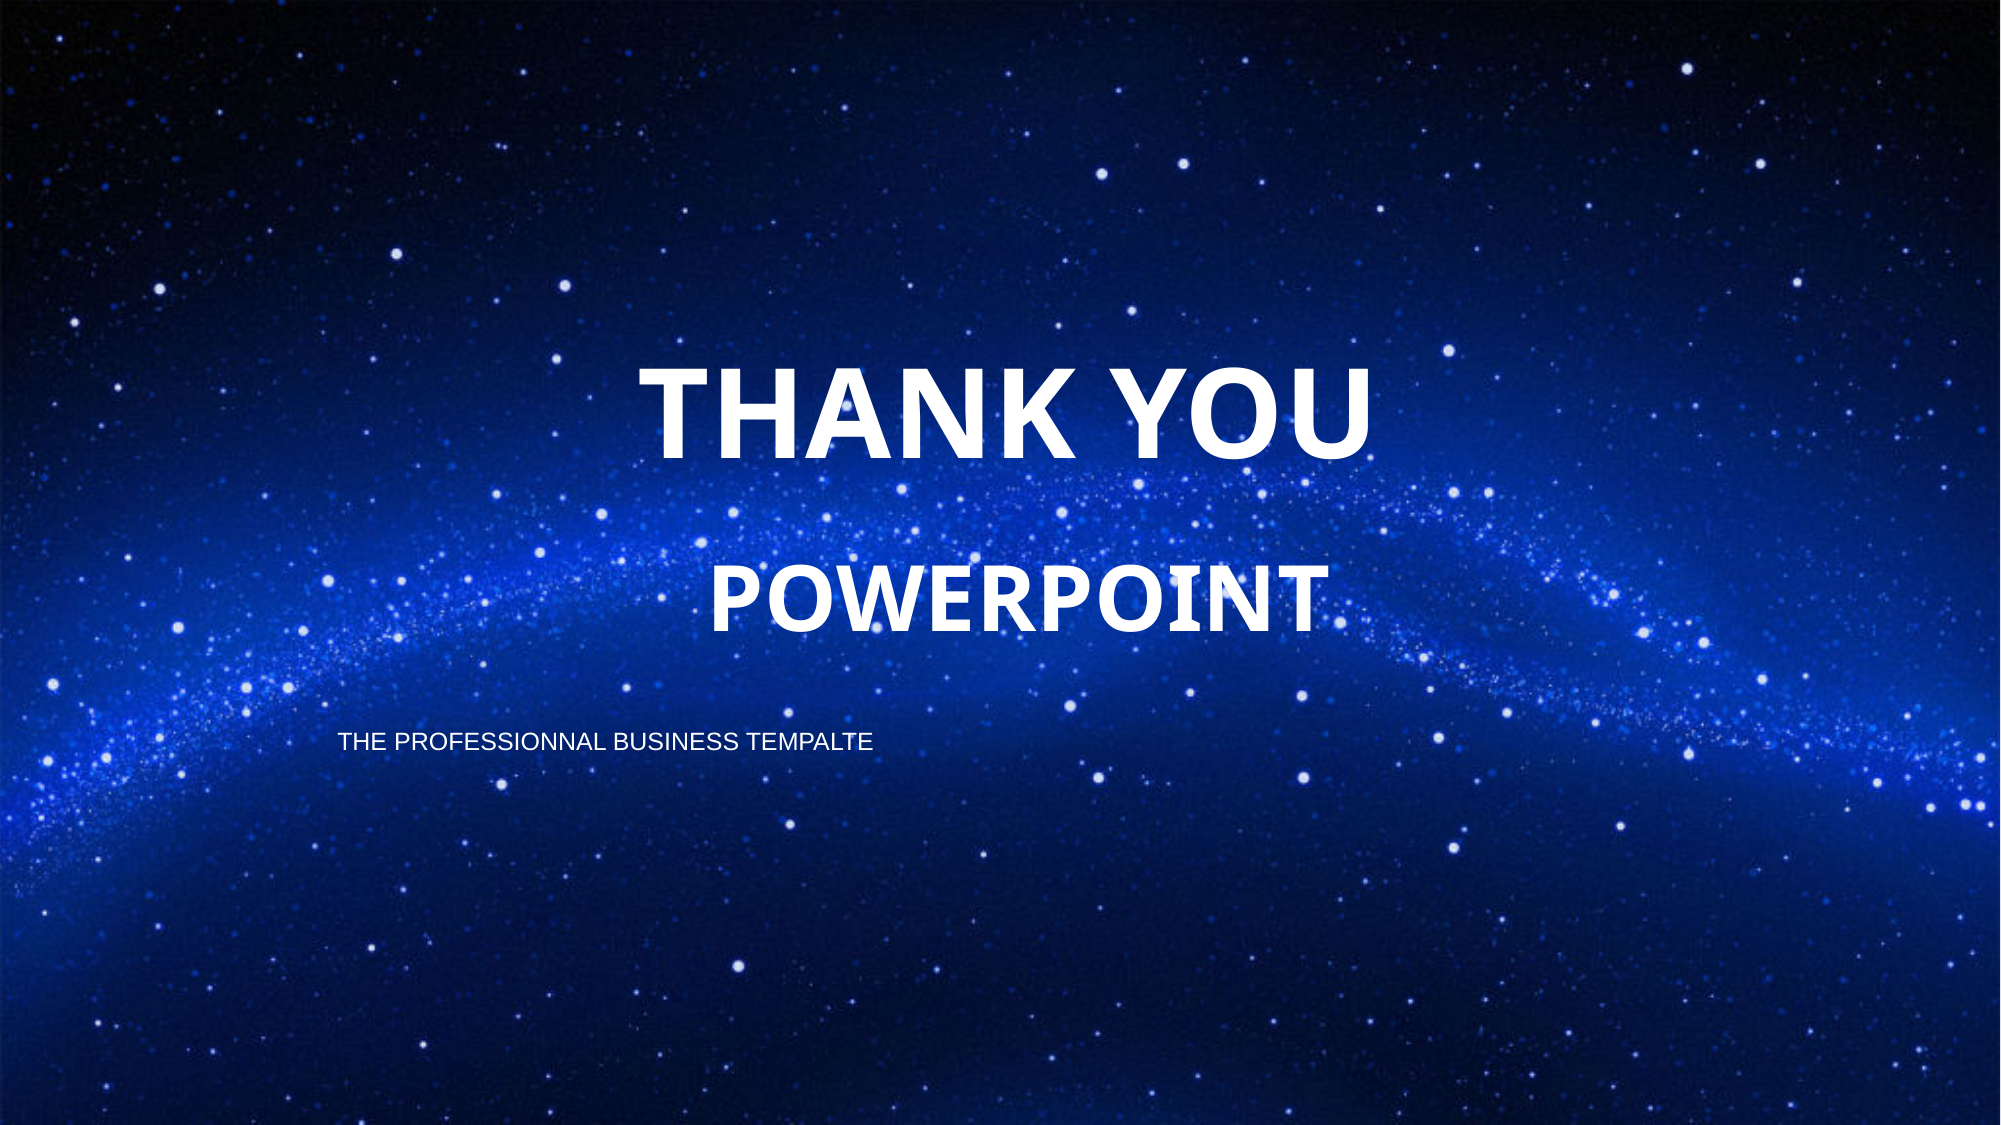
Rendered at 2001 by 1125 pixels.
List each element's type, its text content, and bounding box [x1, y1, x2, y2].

text_box THANK YOU [569, 325, 1447, 491]
picture [0, 0, 2001, 1125]
text_box THE PROFESSIONNAL BUSINESS TEMPALTE [322, 717, 1715, 763]
text_box POWERPOINT [302, 532, 1736, 658]
